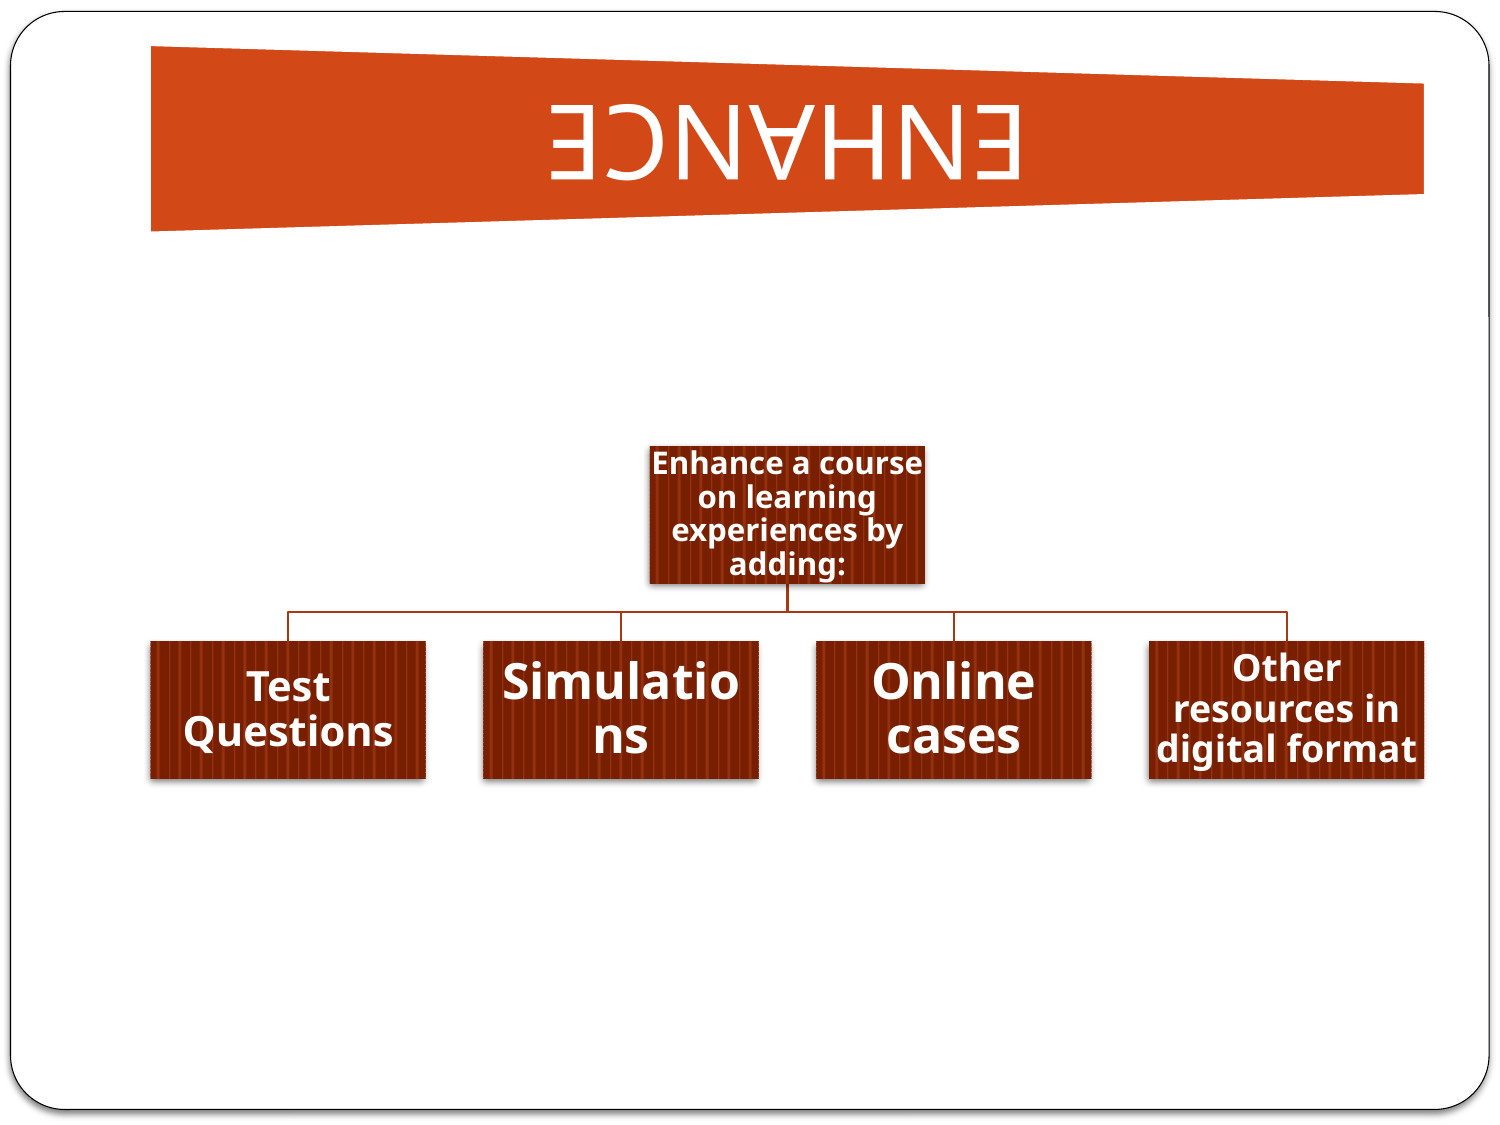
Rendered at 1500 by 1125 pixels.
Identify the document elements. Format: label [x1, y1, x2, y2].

text_box [149, 44, 1426, 233]
list [149, 237, 1426, 988]
